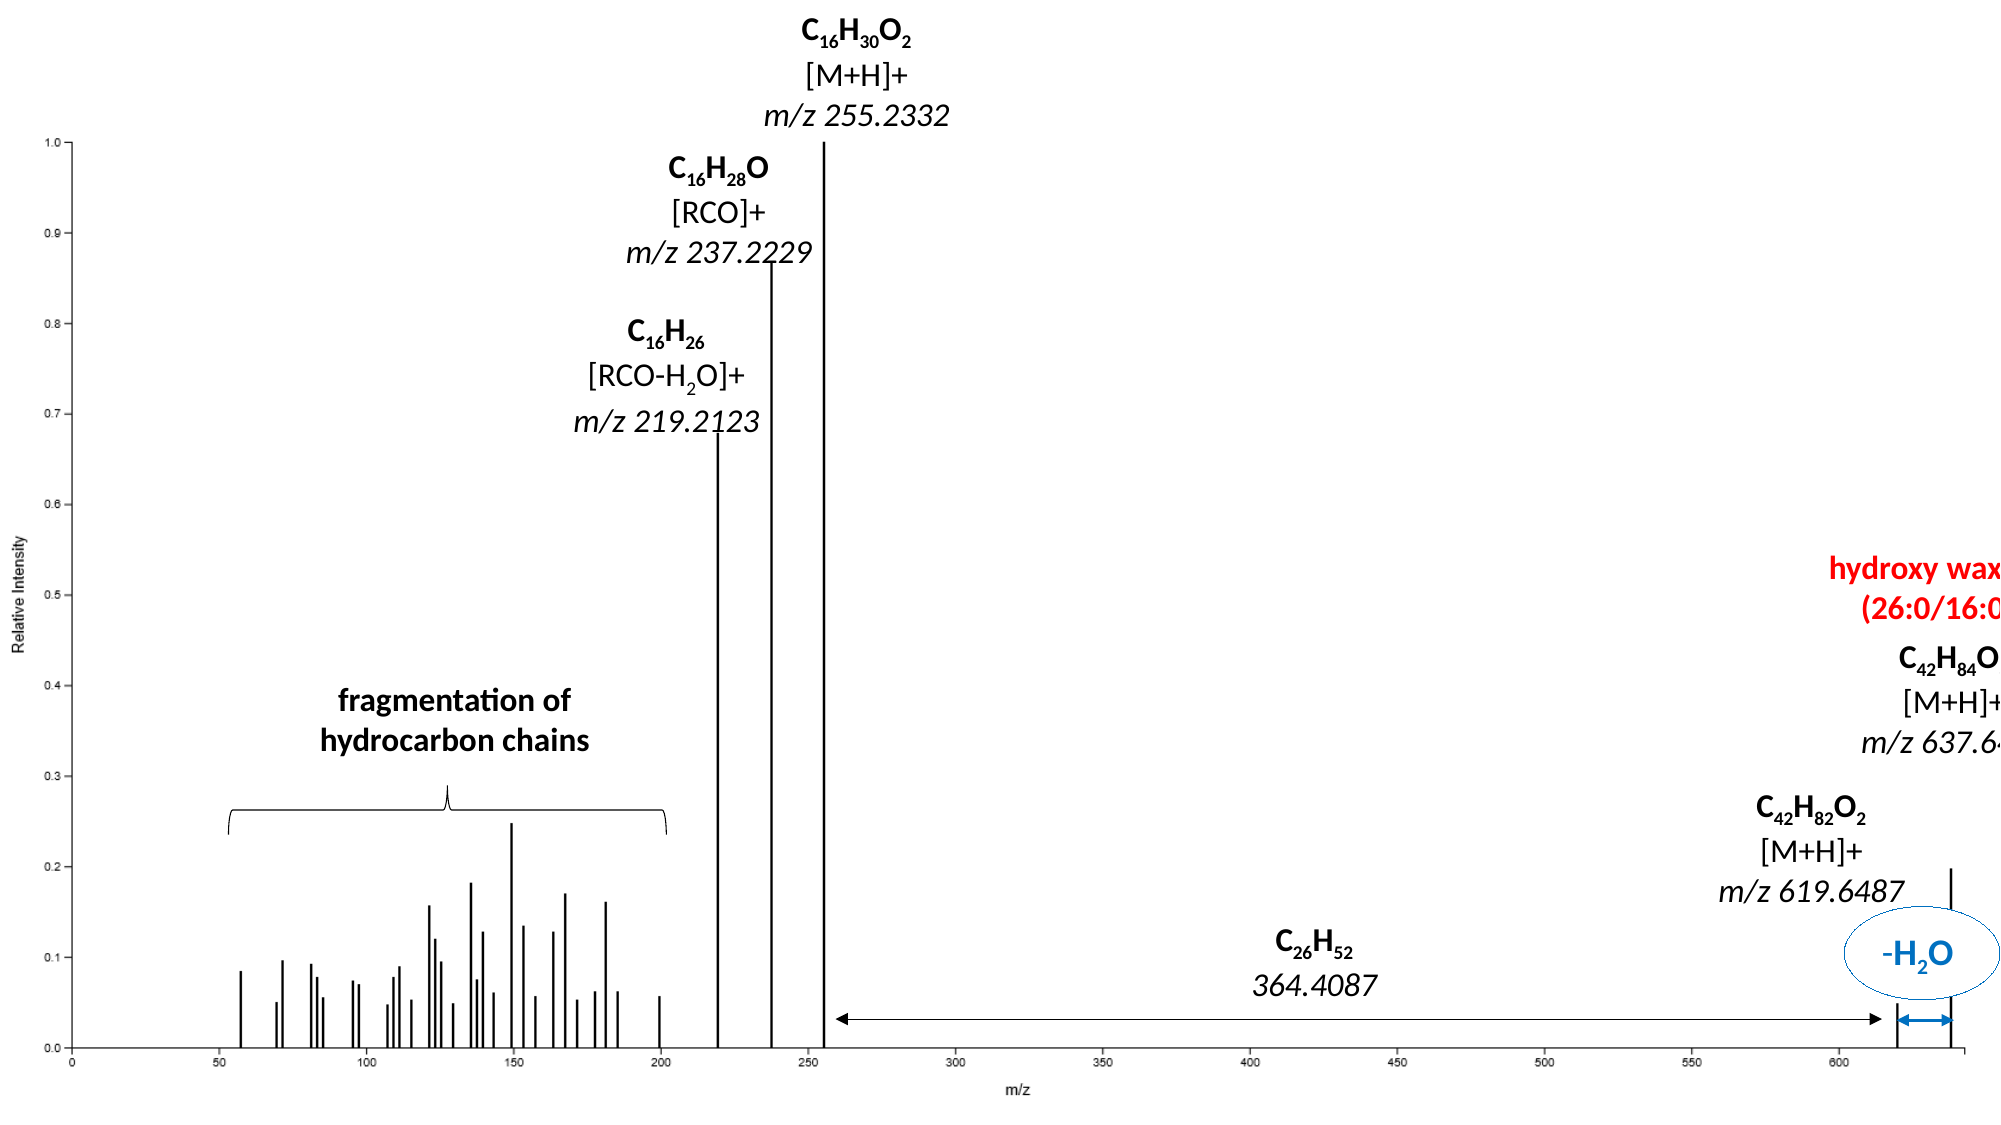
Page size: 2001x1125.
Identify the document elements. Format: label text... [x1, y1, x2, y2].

picture [0, 118, 2000, 1125]
text_box C16H30O2 [M+H]+ m/z 255.2332 [687, 0, 1026, 118]
